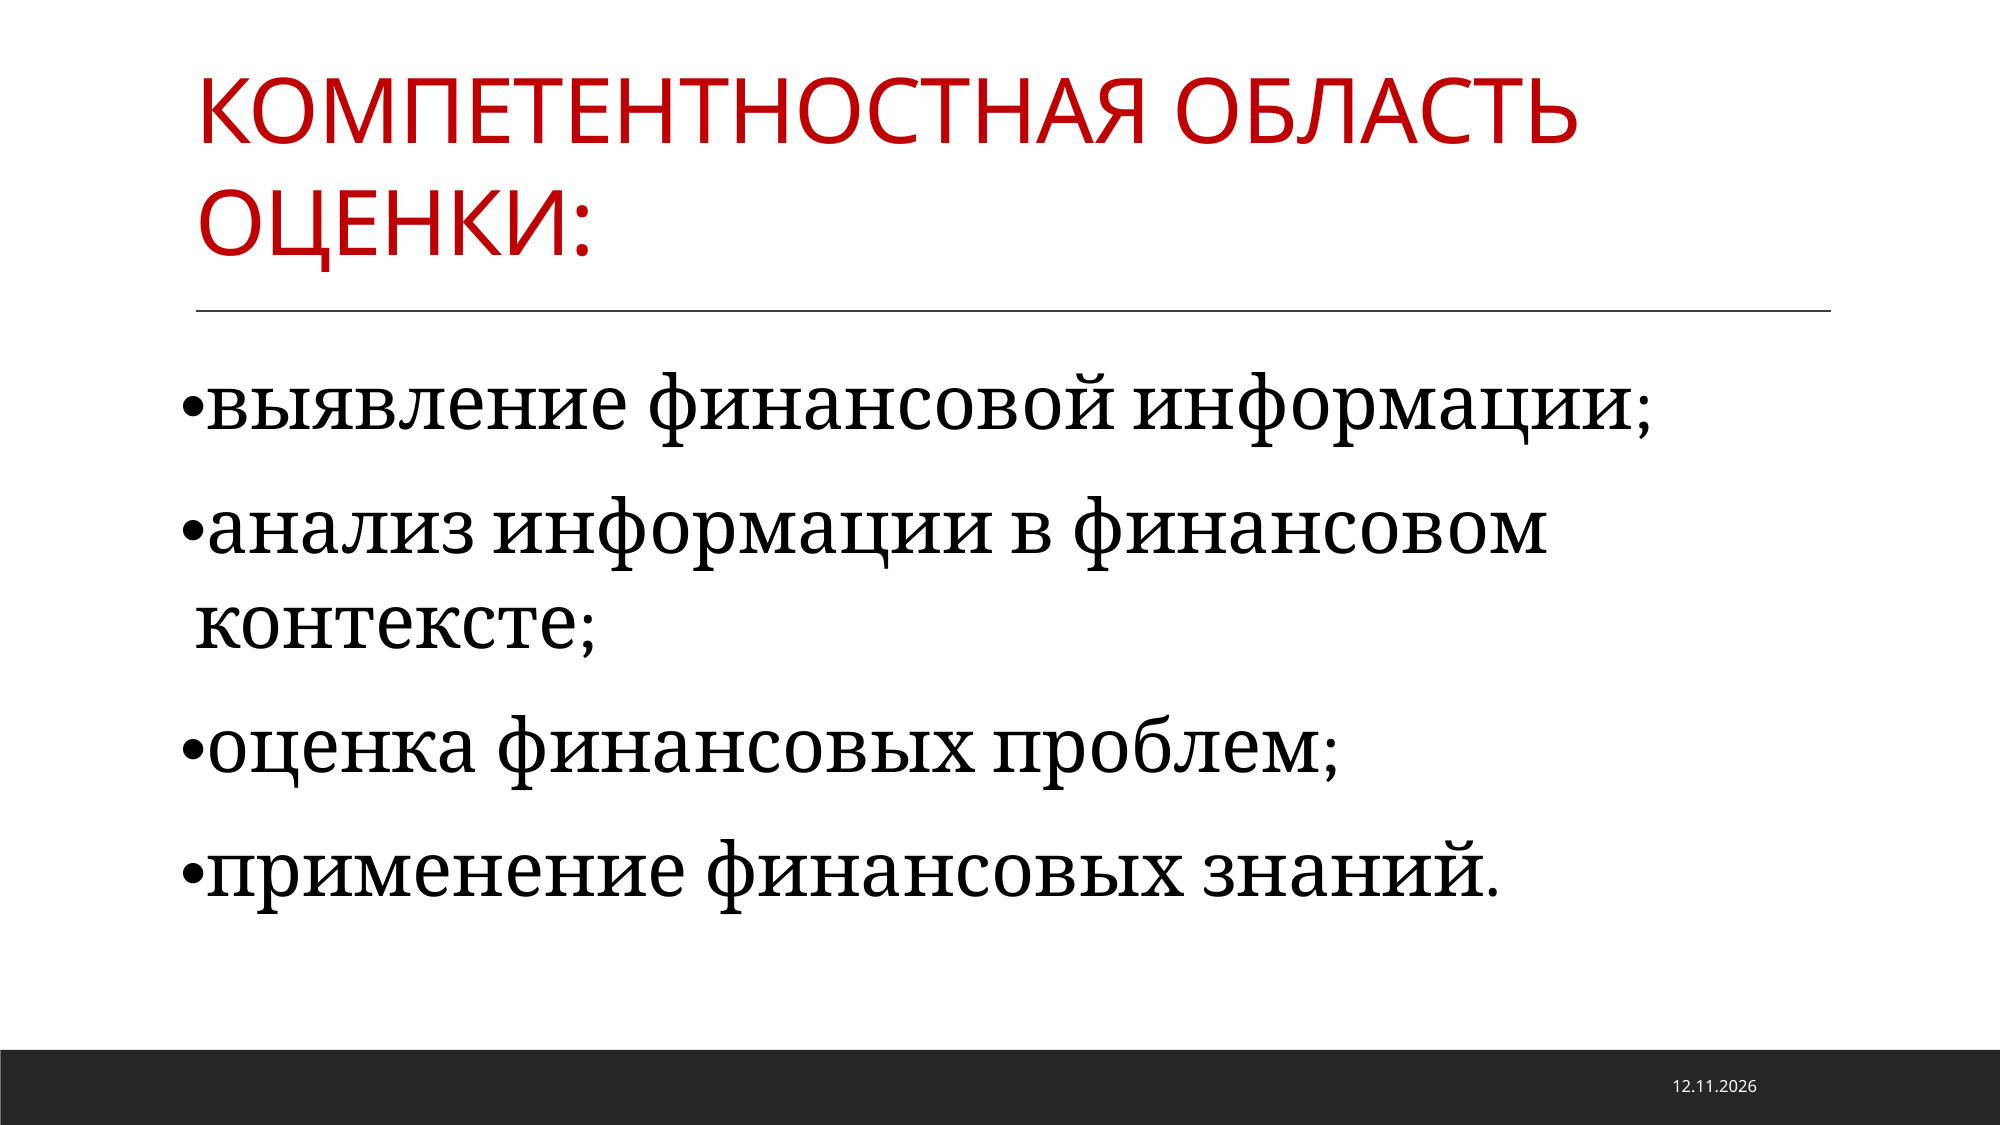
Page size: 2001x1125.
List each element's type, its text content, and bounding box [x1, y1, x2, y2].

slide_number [1348, 1057, 1773, 1118]
list выявление финансовой информации; анализ информации в финансовом контексте; оценка финансовых проблем; применение финансовых знаний. [180, 345, 1830, 963]
title КОМПЕТЕНТНОСТНАЯ ОБЛАСТЬ ОЦЕНКИ: [180, 47, 1830, 285]
